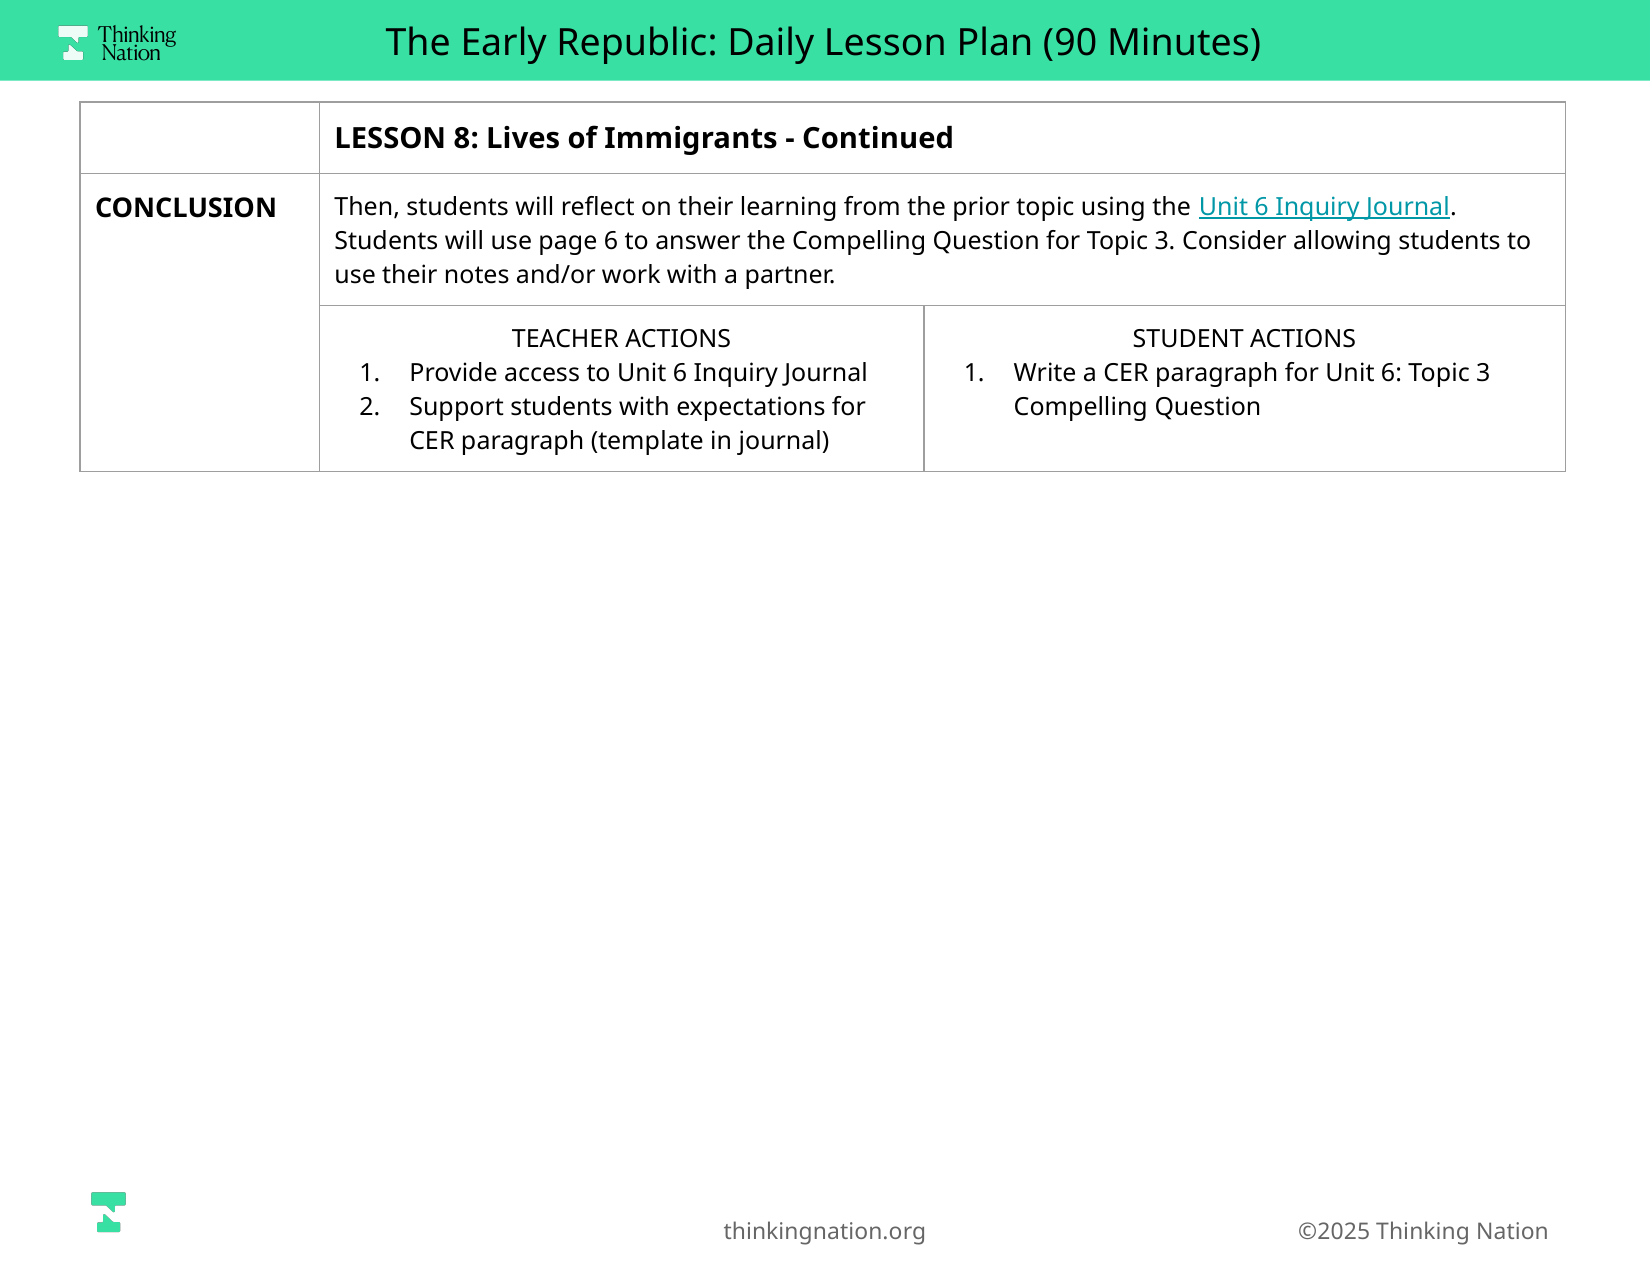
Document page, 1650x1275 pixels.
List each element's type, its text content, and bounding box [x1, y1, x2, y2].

table_cell CONCLUSION [81, 174, 319, 471]
table_header LESSON 8: Lives of Immigrants - Continued [320, 103, 1565, 173]
table_header [81, 103, 319, 173]
table_cell STUDENT ACTIONS Write a CER paragraph for Unit 6: Topic 3 Compelling Question [925, 306, 1565, 471]
table_cell TEACHER ACTIONS Provide access to Unit 6 Inquiry Journal Support students with expectations for CER paragraph (template in journal) [320, 306, 923, 471]
text_box ©2025 Thinking Nation [1174, 1200, 1566, 1240]
text_box thinkingnation.org [629, 1200, 1021, 1240]
picture [45, 14, 180, 71]
picture [80, 1184, 136, 1240]
text_box The Early Republic: Daily Lesson Plan (90 Minutes) [0, 0, 1650, 81]
table_cell Then, students will reflect on their learning from the prior topic using the Unit 6 Inquiry Journal. Students will use page 6 to answer the Compelling Question for Topic 3. Consider allowing students to use their notes and/or work with a partner. [320, 174, 1565, 305]
